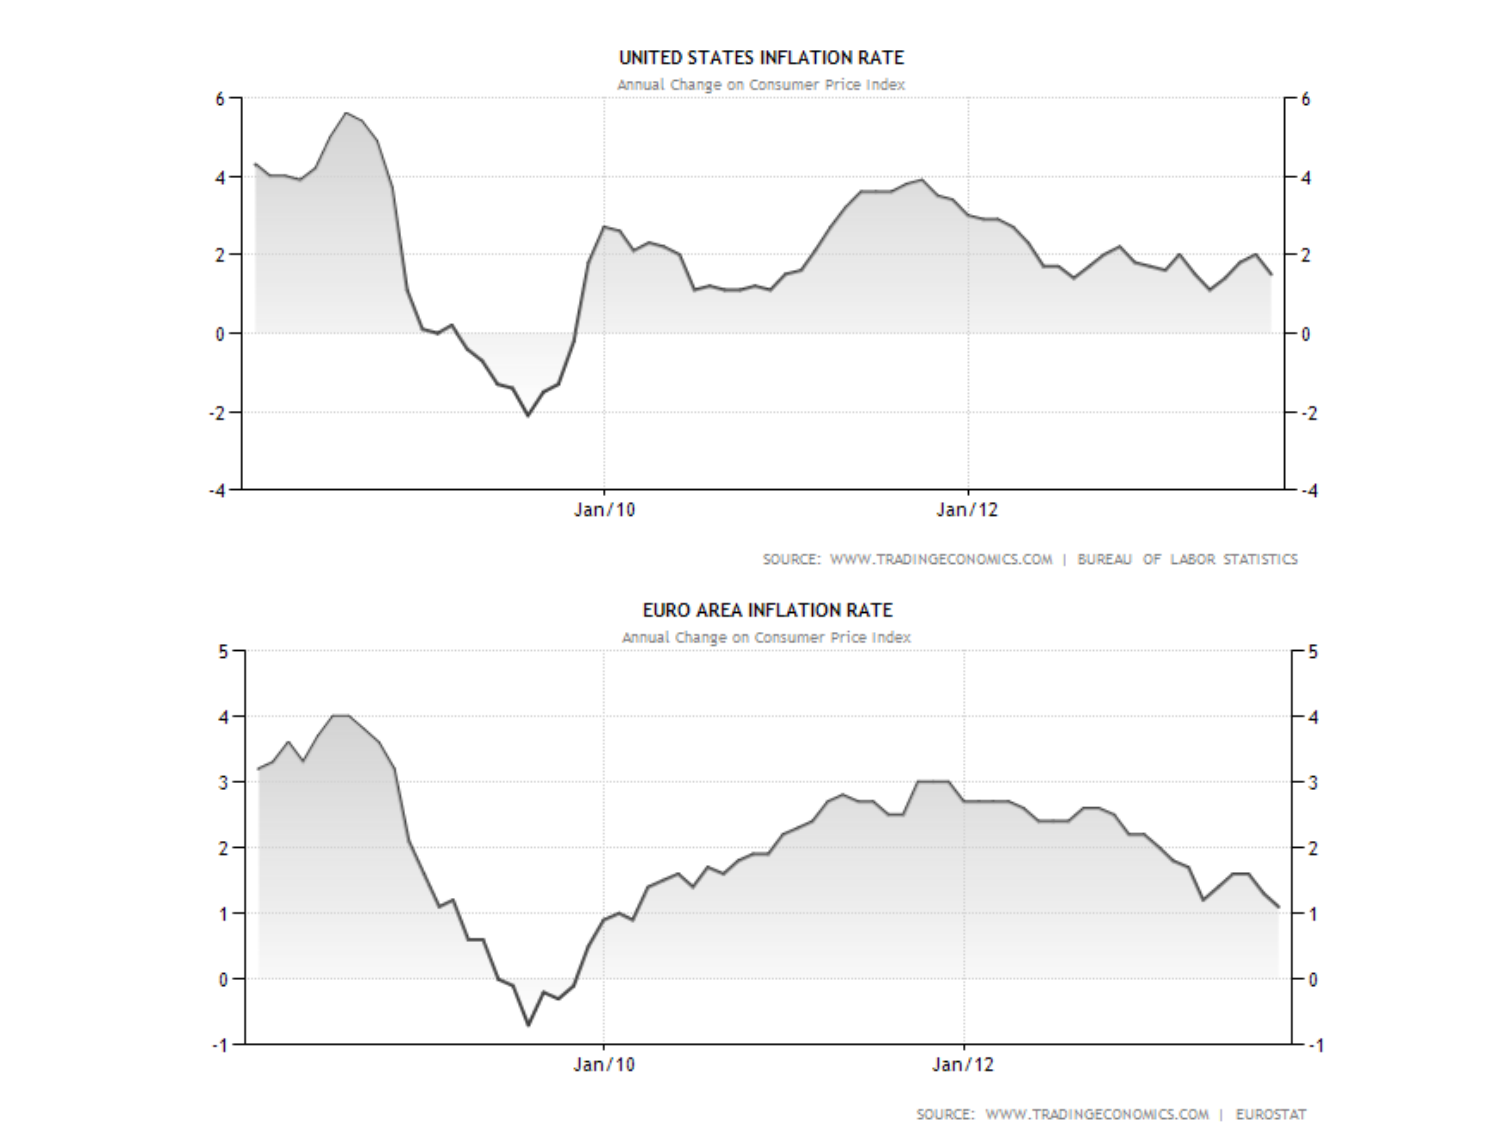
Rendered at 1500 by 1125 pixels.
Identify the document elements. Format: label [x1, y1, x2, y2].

text_box [186, 575, 1350, 1125]
text_box [200, 37, 1370, 575]
